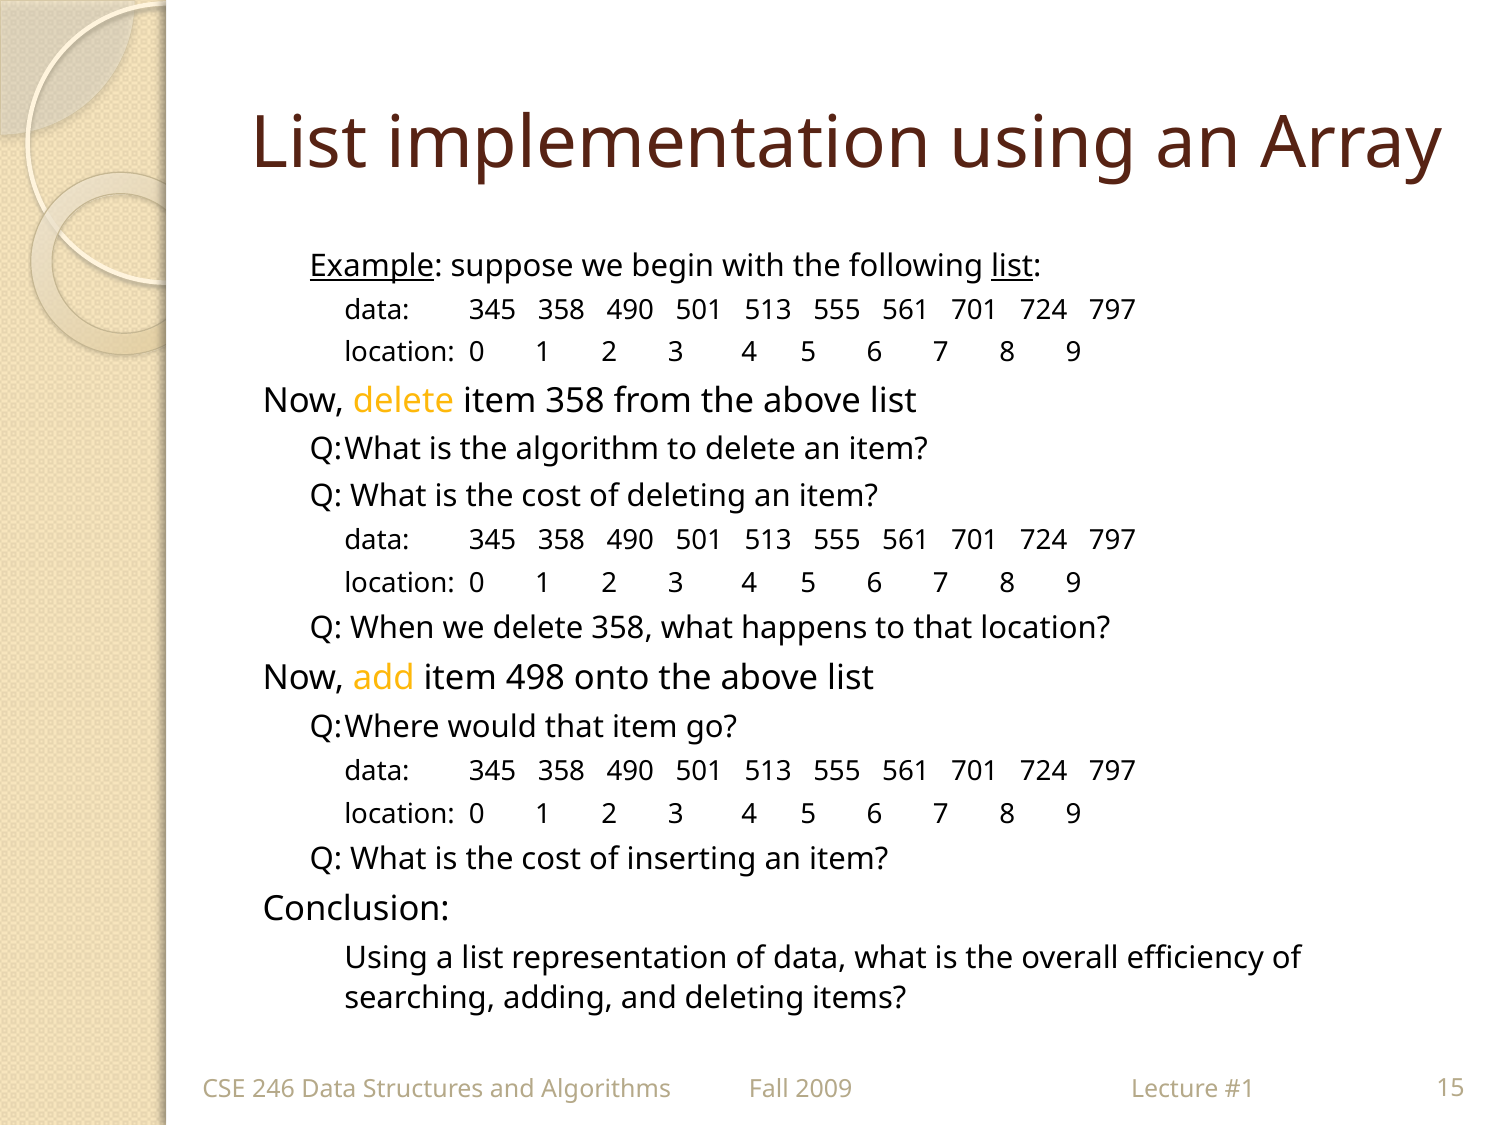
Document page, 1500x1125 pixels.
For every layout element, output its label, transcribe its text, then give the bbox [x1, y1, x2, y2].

list Example: suppose we begin with the following list: data: 345 358 490 501 513 555 561 701 724 797 location: 0 1 2 3 4 5 6 7 8 9 Now, delete item 358 from the above list Q: What is the algorithm to delete an item? Q: What is the cost of deleting an item? data: 345 358 490 501 513 555 561 701 724 797 location: 0 1 2 3 4 5 6 7 8 9 Q: When we delete 358, what happens to that location? Now, add item 498 onto the above list Q: Where would that item go? data: 345 358 490 501 513 555 561 701 724 797 location: 0 1 2 3 4 5 6 7 8 9 Q: What is the cost of inserting an item? Conclusion: Using a list representation of data, what is the overall efficiency of searching, adding, and deleting items? [235, 237, 1466, 1025]
footer CSE 246 Data Structures and Algorithms Fall 2009 Lecture #1 [187, 1031, 1413, 1110]
slide_number 15 [1413, 1034, 1488, 1113]
title List implementation using an Array [235, 45, 1466, 233]
